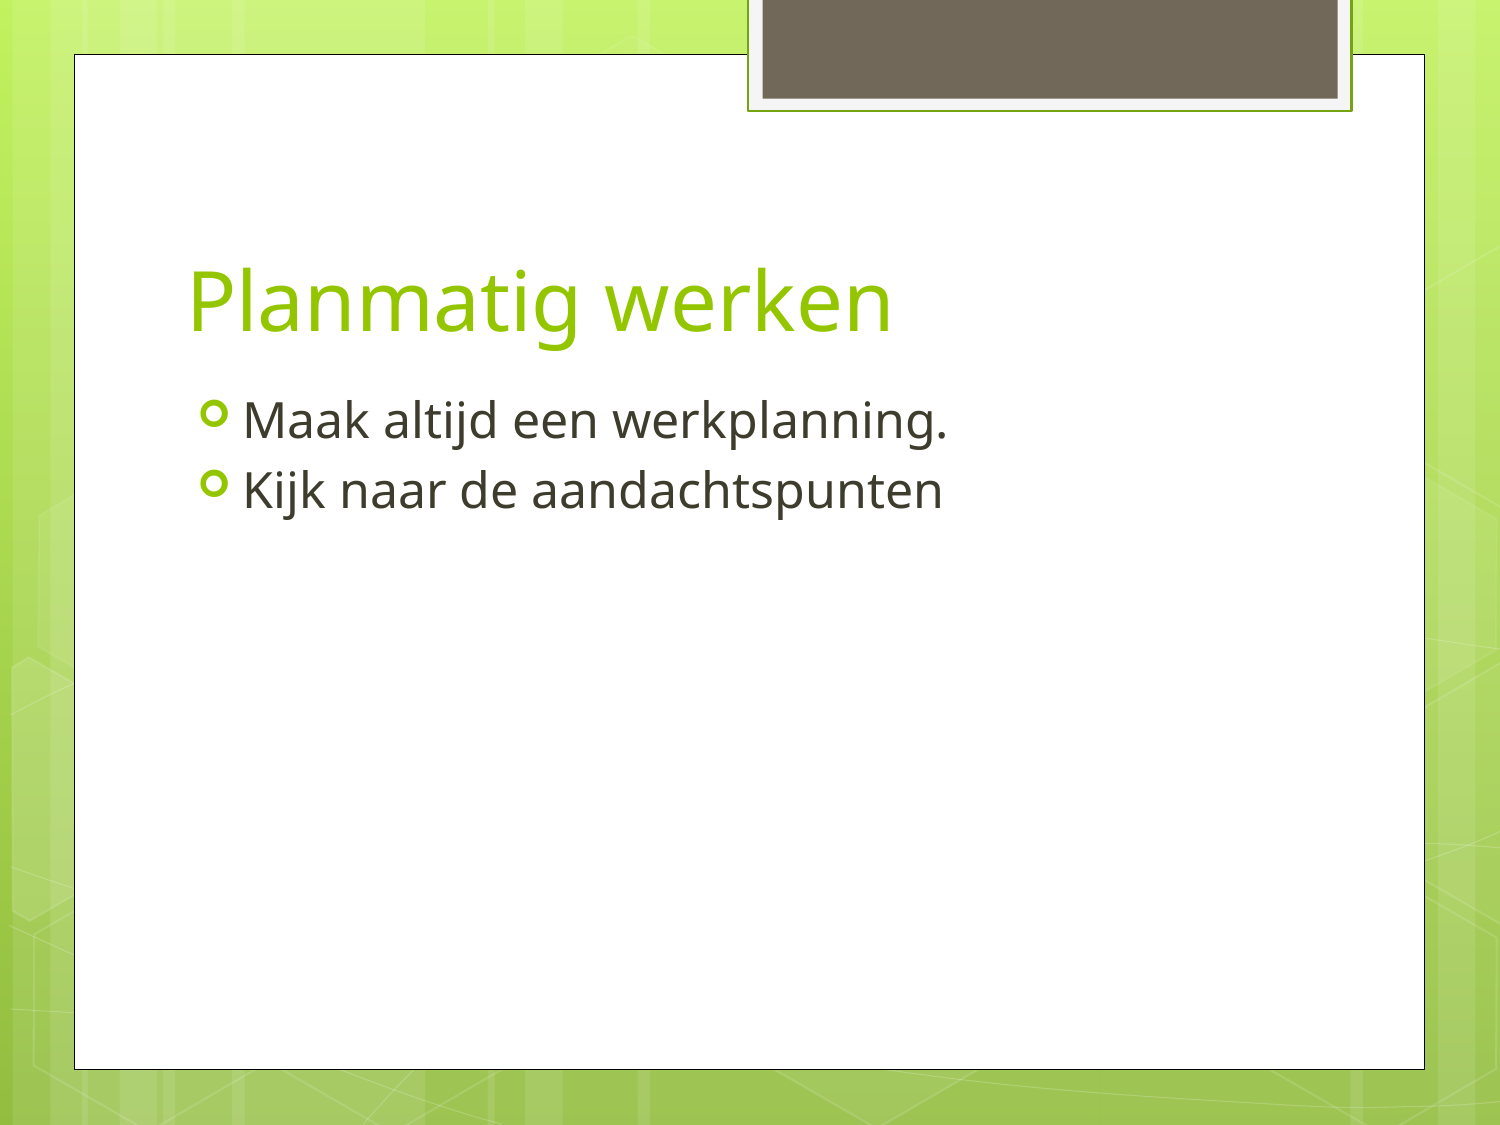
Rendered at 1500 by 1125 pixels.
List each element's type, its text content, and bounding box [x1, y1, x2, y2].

list Maak altijd een werkplanning. Kijk naar de aandachtspunten [171, 381, 1283, 957]
title Planmatig werken [171, 168, 1324, 357]
